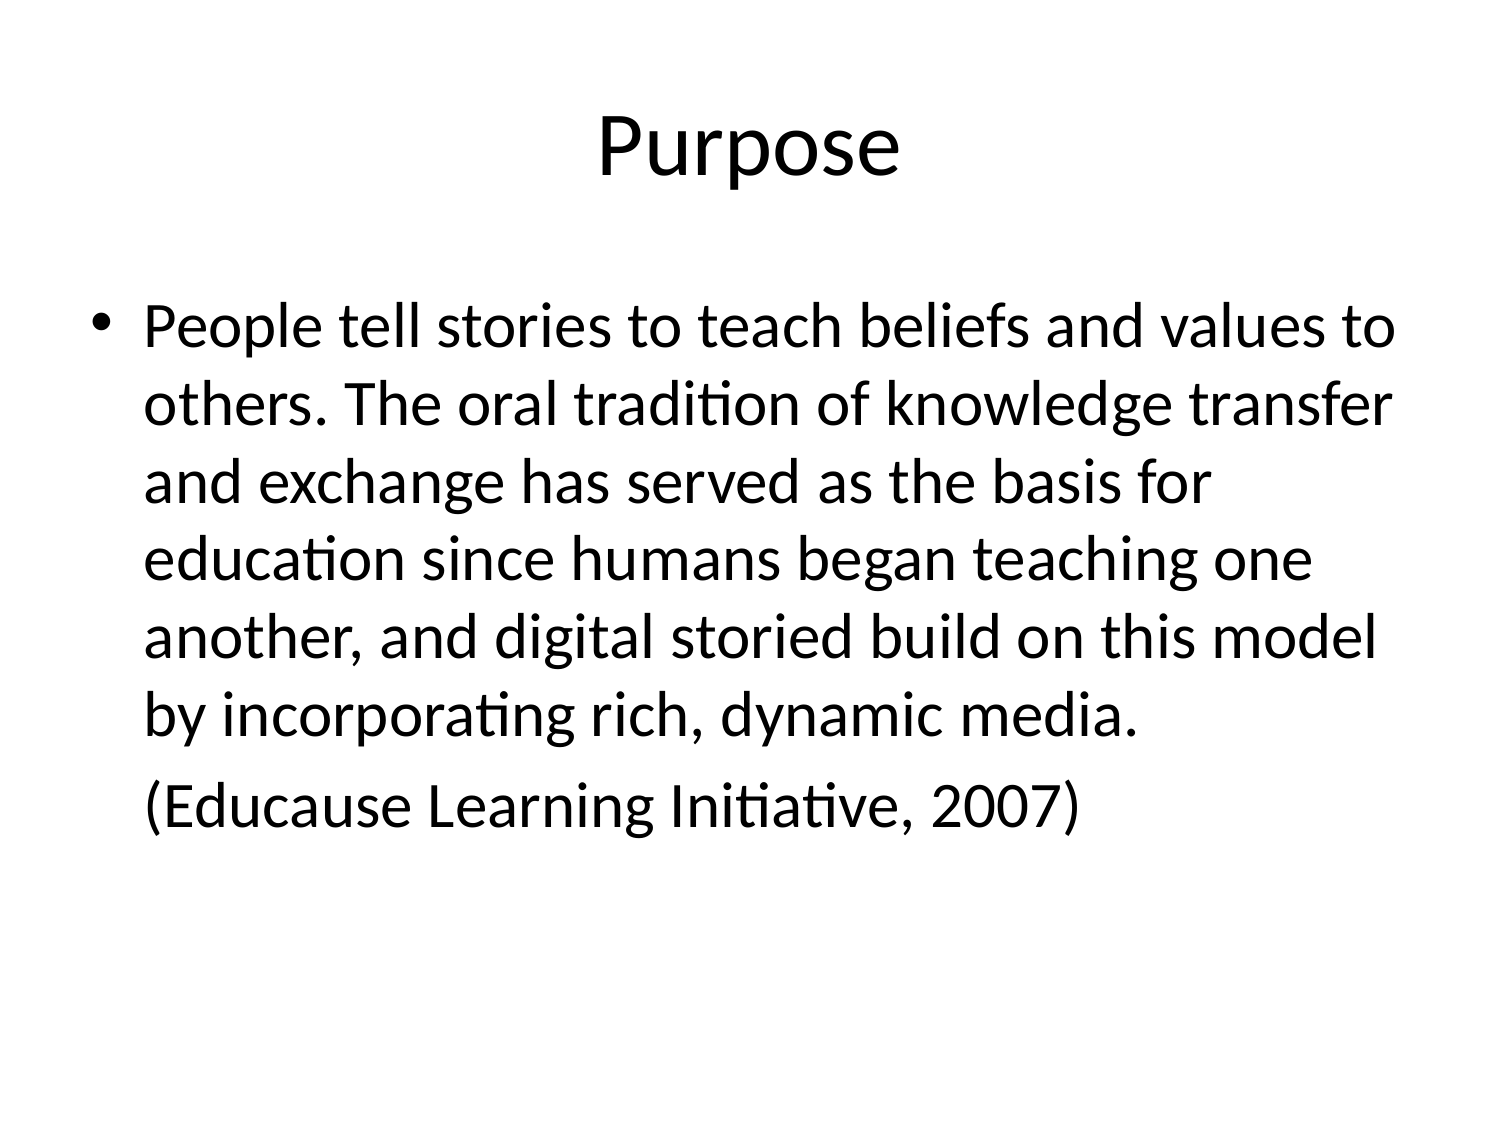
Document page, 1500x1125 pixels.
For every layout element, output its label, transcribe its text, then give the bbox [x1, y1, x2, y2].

title Purpose [75, 45, 1425, 233]
list People tell stories to teach beliefs and values to others. The oral tradition of knowledge transfer and exchange has served as the basis for education since humans began teaching one another, and digital storied build on this model by incorporating rich, dynamic media. (Educause Learning Initiative, 2007) [75, 275, 1463, 1025]
